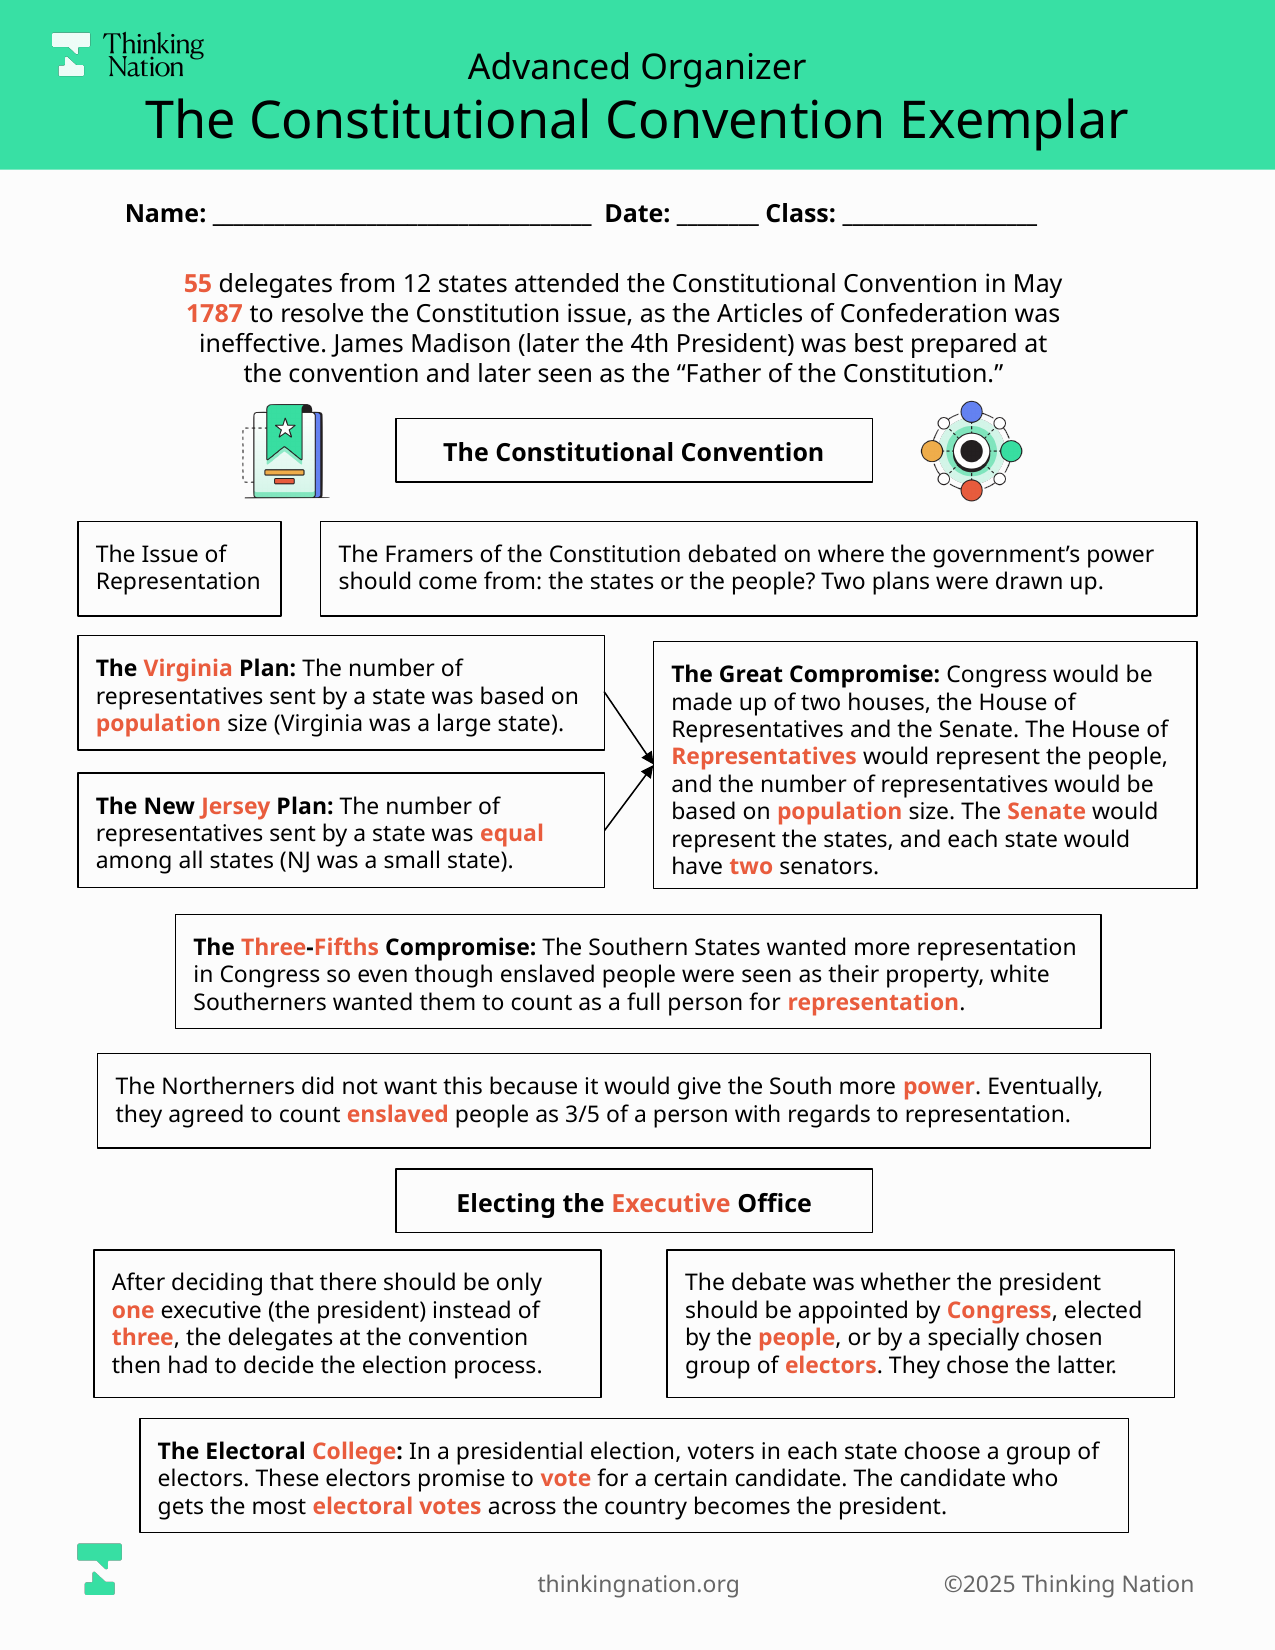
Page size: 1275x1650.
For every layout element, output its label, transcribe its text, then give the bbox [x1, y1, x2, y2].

text_box 55 delegates from 12 states attended the Constitutional Convention in May 1787 to resolve the Constitution issue, as the Articles of Confederation was ineffective. James Madison (later the 4th President) was best prepared at the convention and later seen as the “Father of the Constitution.” [161, 249, 1087, 397]
picture [63, 1533, 135, 1605]
text_box The Great Compromise: Congress would be made up of two houses, the House of Representatives and the Senate. The House of Representatives would represent the people, and the number of representatives would be based on population size. The Senate would represent the states, and each state would have two senators. [653, 641, 1197, 889]
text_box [604, 764, 654, 831]
text_box The Virginia Plan: The number of representatives sent by a state was based on population size (Virginia was a large state). [77, 635, 605, 751]
text_box Electing the Executive Office [396, 1169, 873, 1233]
text_box The Constitutional Convention [396, 418, 873, 483]
text_box ©2025 Thinking Nation [909, 1553, 1211, 1605]
text_box After deciding that there should be only one executive (the president) instead of three, the delegates at the convention then had to decide the election process. [93, 1249, 602, 1398]
text_box The Three-Fifths Compromise: The Southern States wanted more representation in Congress so even though enslaved people were seen as their property, white Southerners wanted them to count as a full person for representation. [175, 914, 1102, 1029]
picture [905, 385, 1038, 517]
text_box The Northerners did not want this because it would give the South more power. Eventually, they agreed to count enslaved people as 3/5 of a person with regards to representation. [97, 1053, 1151, 1149]
text_box The Issue of Representation [77, 521, 281, 616]
text_box The Framers of the Constitution debated on where the government’s power should come from: the states or the people? Two plans were drawn up. [320, 521, 1198, 616]
text_box The Electoral College: In a presidential election, voters in each state choose a group of electors. These electors promise to vote for a certain candidate. The candidate who gets the most electoral votes across the country becomes the president. [139, 1418, 1129, 1533]
text_box The debate was whether the president should be appointed by Congress, elected by the people, or by a specially chosen group of electors. They chose the latter. [667, 1249, 1175, 1398]
text_box Advanced Organizer The Constitutional Convention Exemplar [0, 0, 1275, 170]
picture [220, 385, 353, 517]
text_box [603, 691, 654, 764]
text_box The New Jersey Plan: The number of representatives sent by a state was equal among all states (NJ was a small state). [77, 773, 605, 888]
text_box thinkingnation.org [488, 1553, 790, 1605]
text_box Name: _____________________________________ Date: ________ Class: ___________________ [109, 182, 1165, 249]
picture [35, 17, 210, 91]
